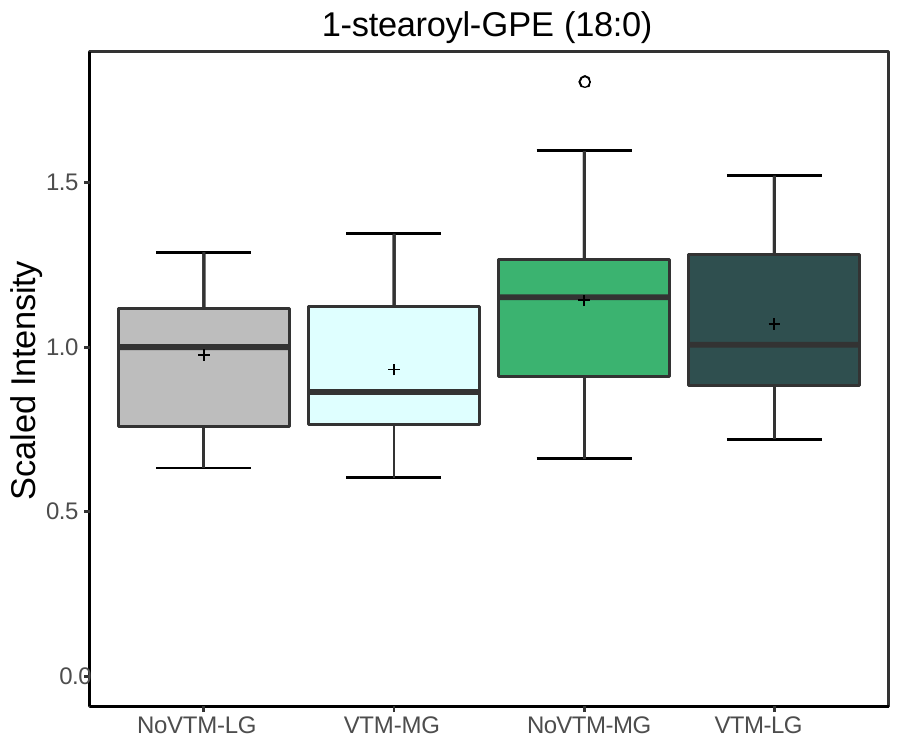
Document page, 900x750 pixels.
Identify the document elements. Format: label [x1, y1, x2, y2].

text_box [1, 256, 82, 525]
text_box [44, 164, 82, 196]
slide_number [134, 713, 275, 750]
text_box [83, 50, 891, 738]
footer [57, 661, 95, 750]
text_box [319, 0, 659, 44]
